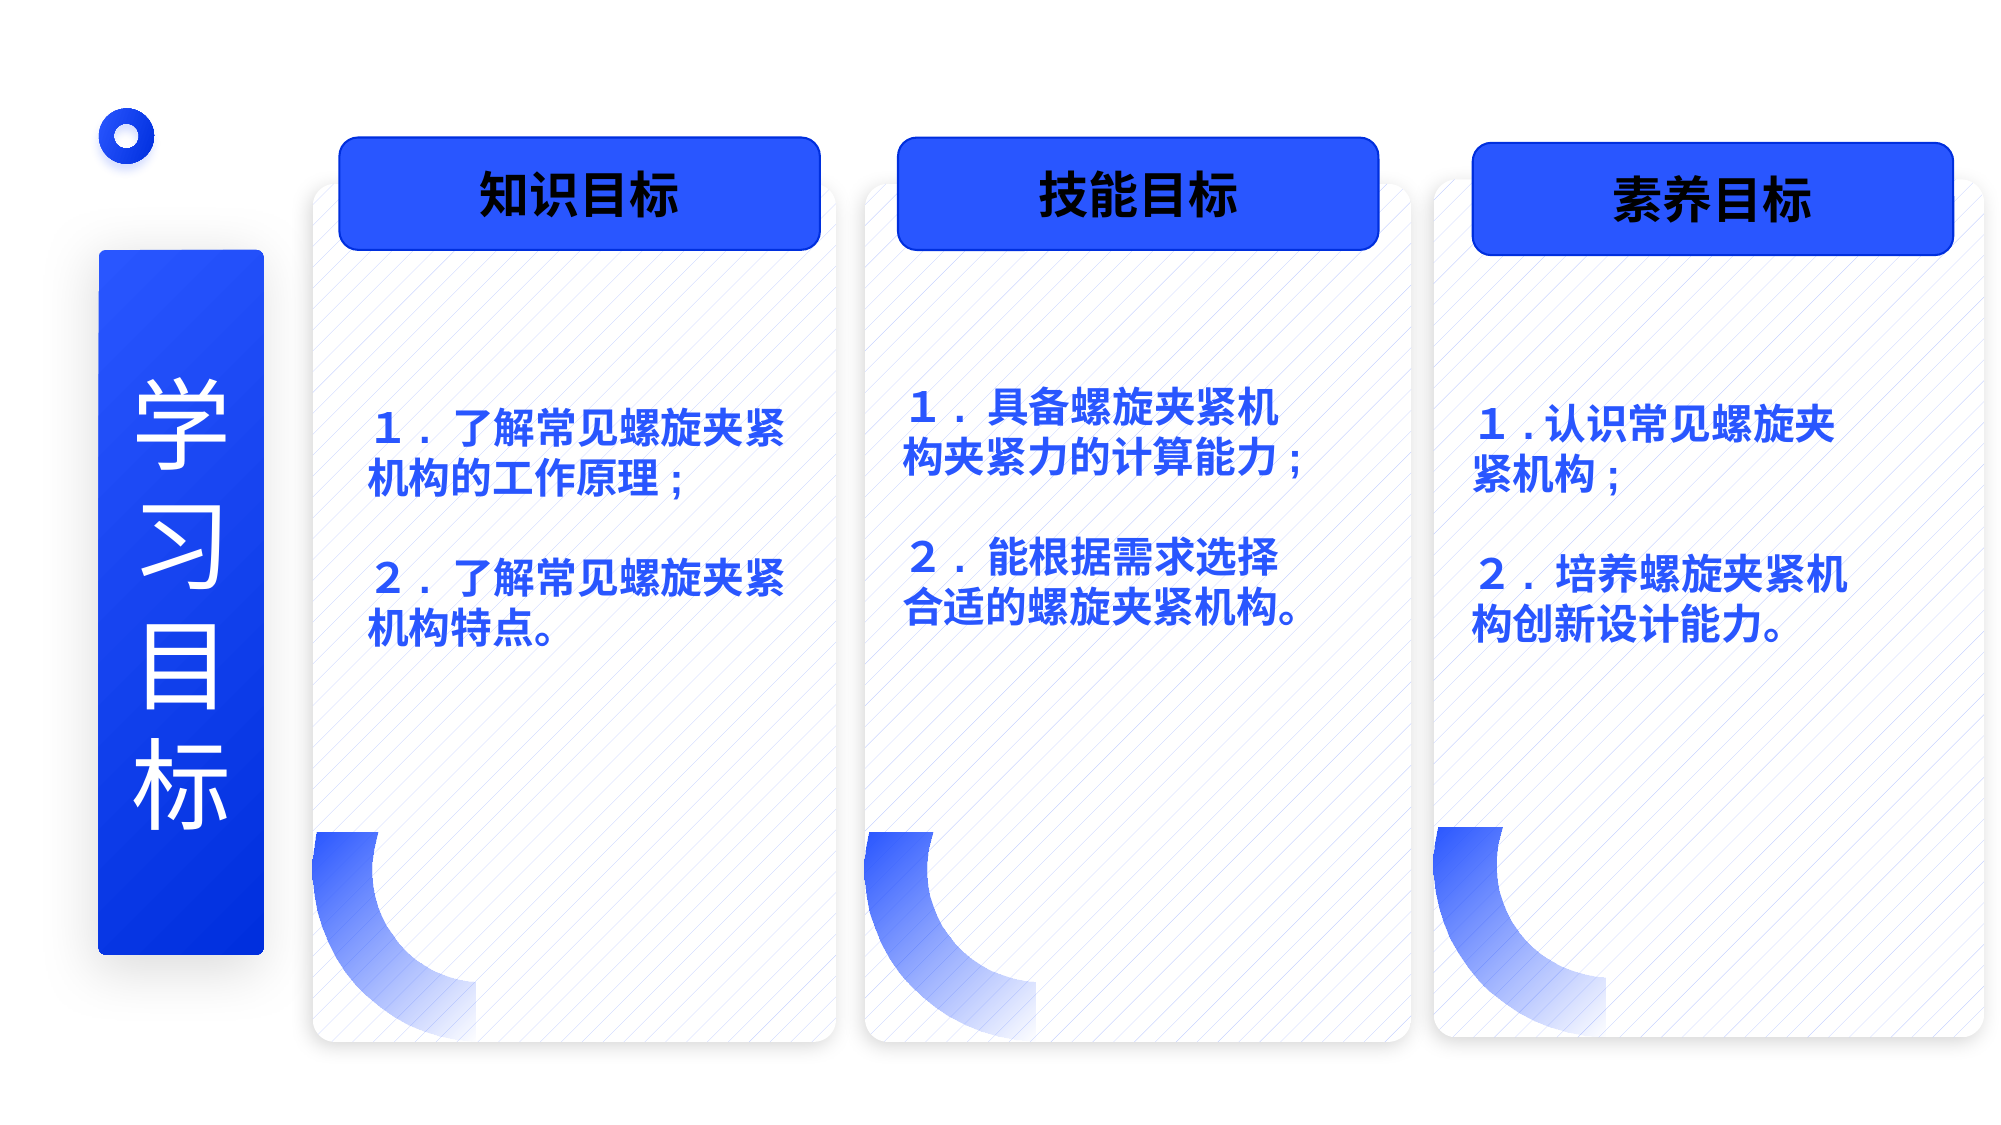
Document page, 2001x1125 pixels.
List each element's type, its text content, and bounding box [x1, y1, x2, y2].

text_box 学 习 目 标 [97, 248, 265, 956]
text_box [97, 107, 156, 165]
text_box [1433, 179, 1984, 1038]
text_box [865, 183, 1412, 1043]
text_box 技能目标 [896, 136, 1380, 183]
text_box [312, 183, 836, 1043]
text_box 素养目标 [1471, 141, 1955, 179]
text_box 知识目标 [338, 136, 821, 183]
